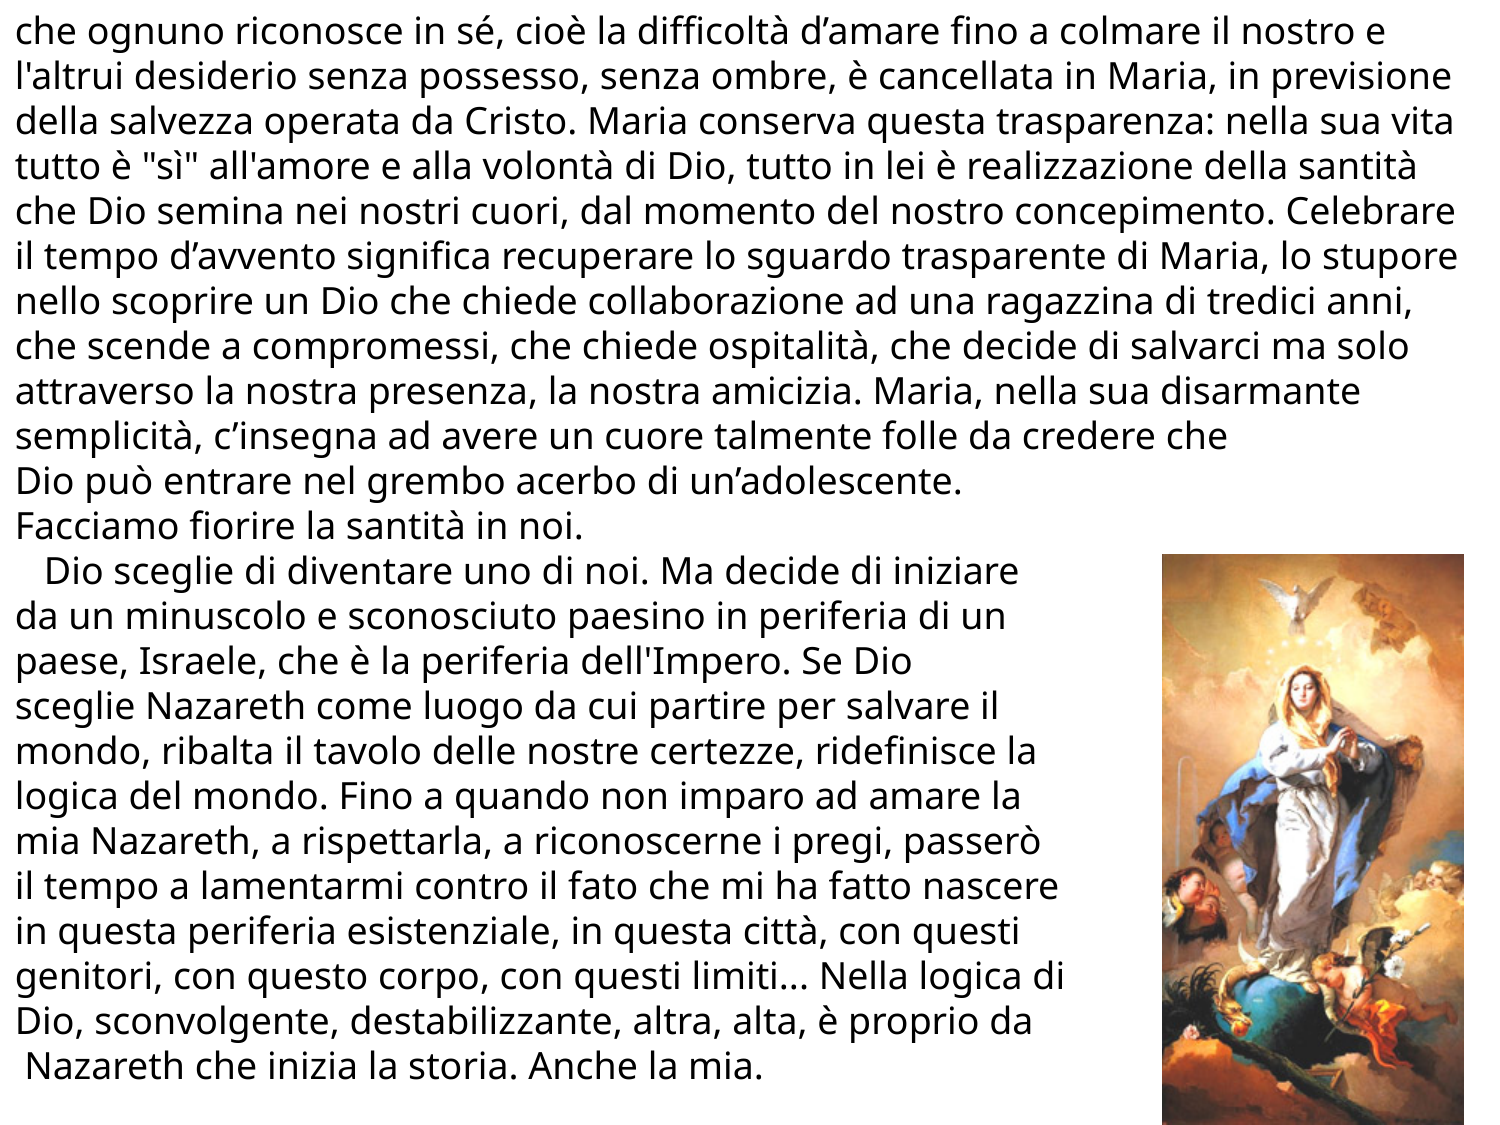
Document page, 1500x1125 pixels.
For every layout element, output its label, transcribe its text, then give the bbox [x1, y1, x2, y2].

text_box che ognuno riconosce in sé, cioè la difficoltà d’amare fino a colmare il nostro e l'altrui desiderio senza possesso, senza ombre, è cancellata in Maria, in previsione della salvezza operata da Cristo. Maria conserva questa trasparenza: nella sua vita tutto è "sì" all'amore e alla volontà di Dio, tutto in lei è realizzazione della santità che Dio semina nei nostri cuori, dal momento del nostro concepimento. Celebrare il tempo d’avvento significa recuperare lo sguardo trasparente di Maria, lo stupore nello scoprire un Dio che chiede collaborazione ad una ragazzina di tredici anni, che scende a compromessi, che chiede ospitalità, che decide di salvarci ma solo attraverso la nostra presenza, la nostra amicizia. Maria, nella sua disarmante semplicità, c’insegna ad avere un cuore talmente folle da credere che Dio può entrare nel grembo acerbo di un’adolescente. Facciamo fiorire la santità in noi. Dio sceglie di diventare uno di noi. Ma decide di iniziare da un minuscolo e sconosciuto paesino in periferia di un paese, Israele, che è la periferia dell'Impero. Se Dio sceglie Nazareth come luogo da cui partire per salvare il mondo, ribalta il tavolo delle nostre certezze, ridefinisce la logica del mondo. Fino a quando non imparo ad amare la mia Nazareth, a rispettarla, a riconoscerne i pregi, passerò il tempo a lamentarmi contro il fato che mi ha fatto nascere in questa periferia esistenziale, in questa città, con questi genitori, con questo corpo, con questi limiti... Nella logica di Dio, sconvolgente, destabilizzante, altra, alta, è proprio da Nazareth che inizia la storia. Anche la mia. [0, 0, 1500, 1095]
picture [1162, 554, 1464, 1125]
